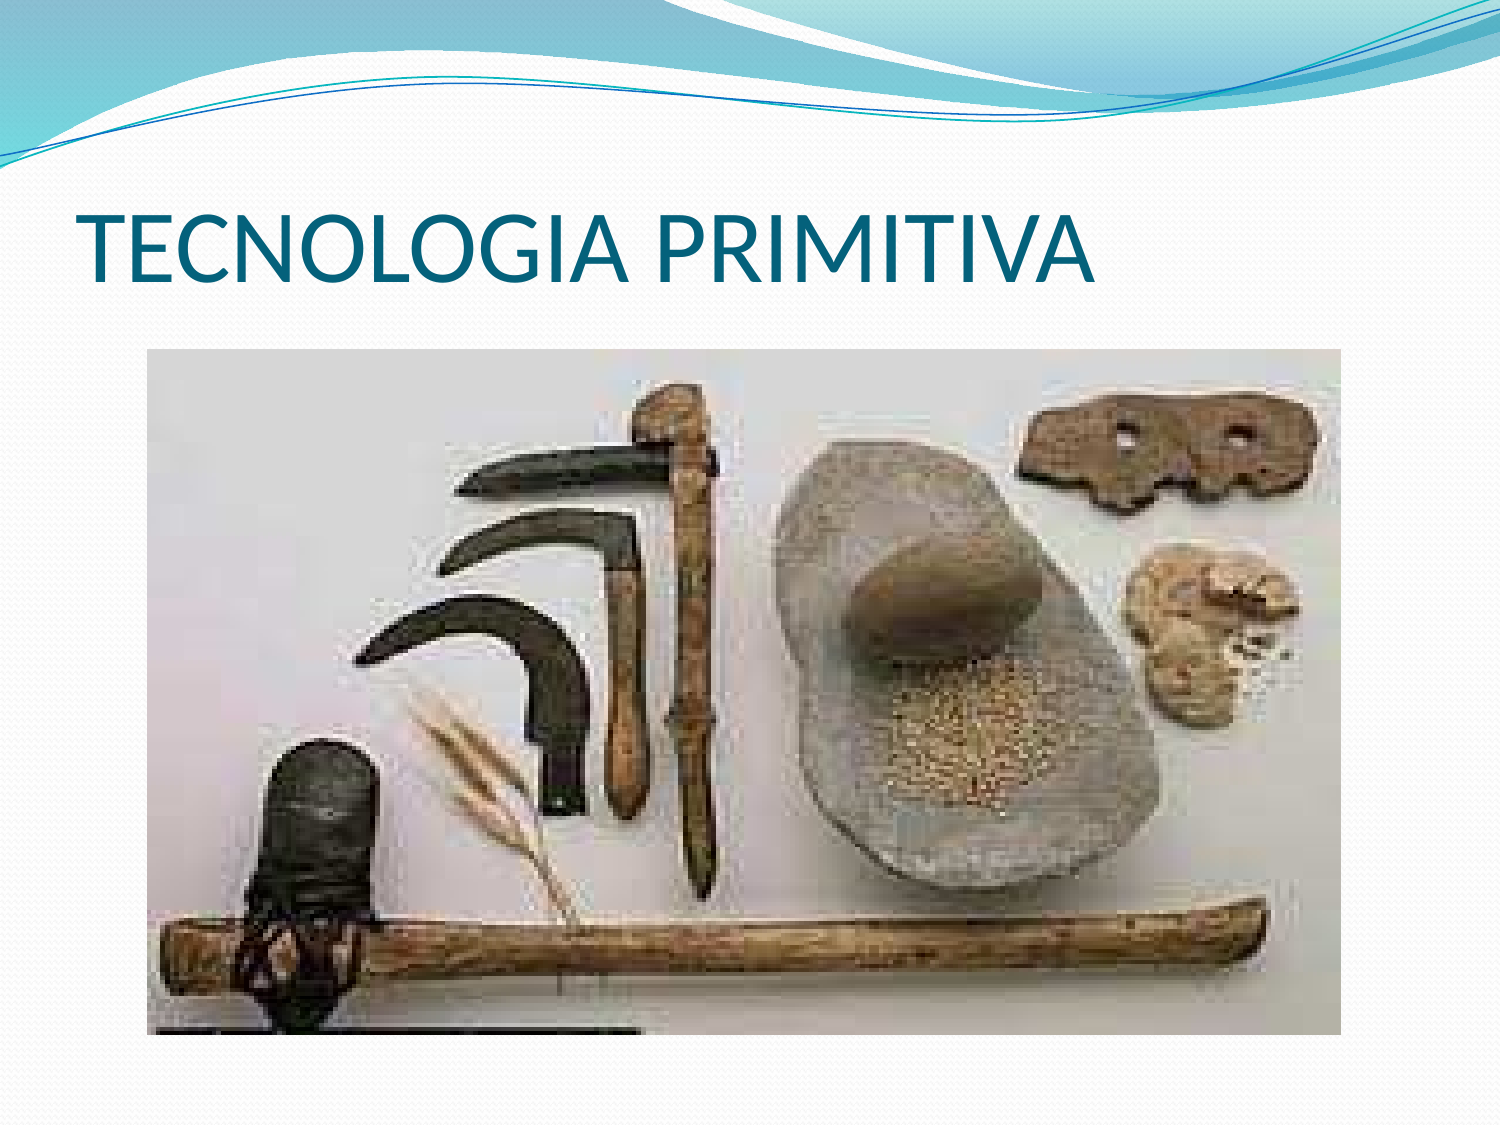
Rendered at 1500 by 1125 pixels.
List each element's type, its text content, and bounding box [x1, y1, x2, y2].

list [147, 349, 1341, 1036]
title TECNOLOGIA PRIMITIVA [75, 115, 1425, 303]
